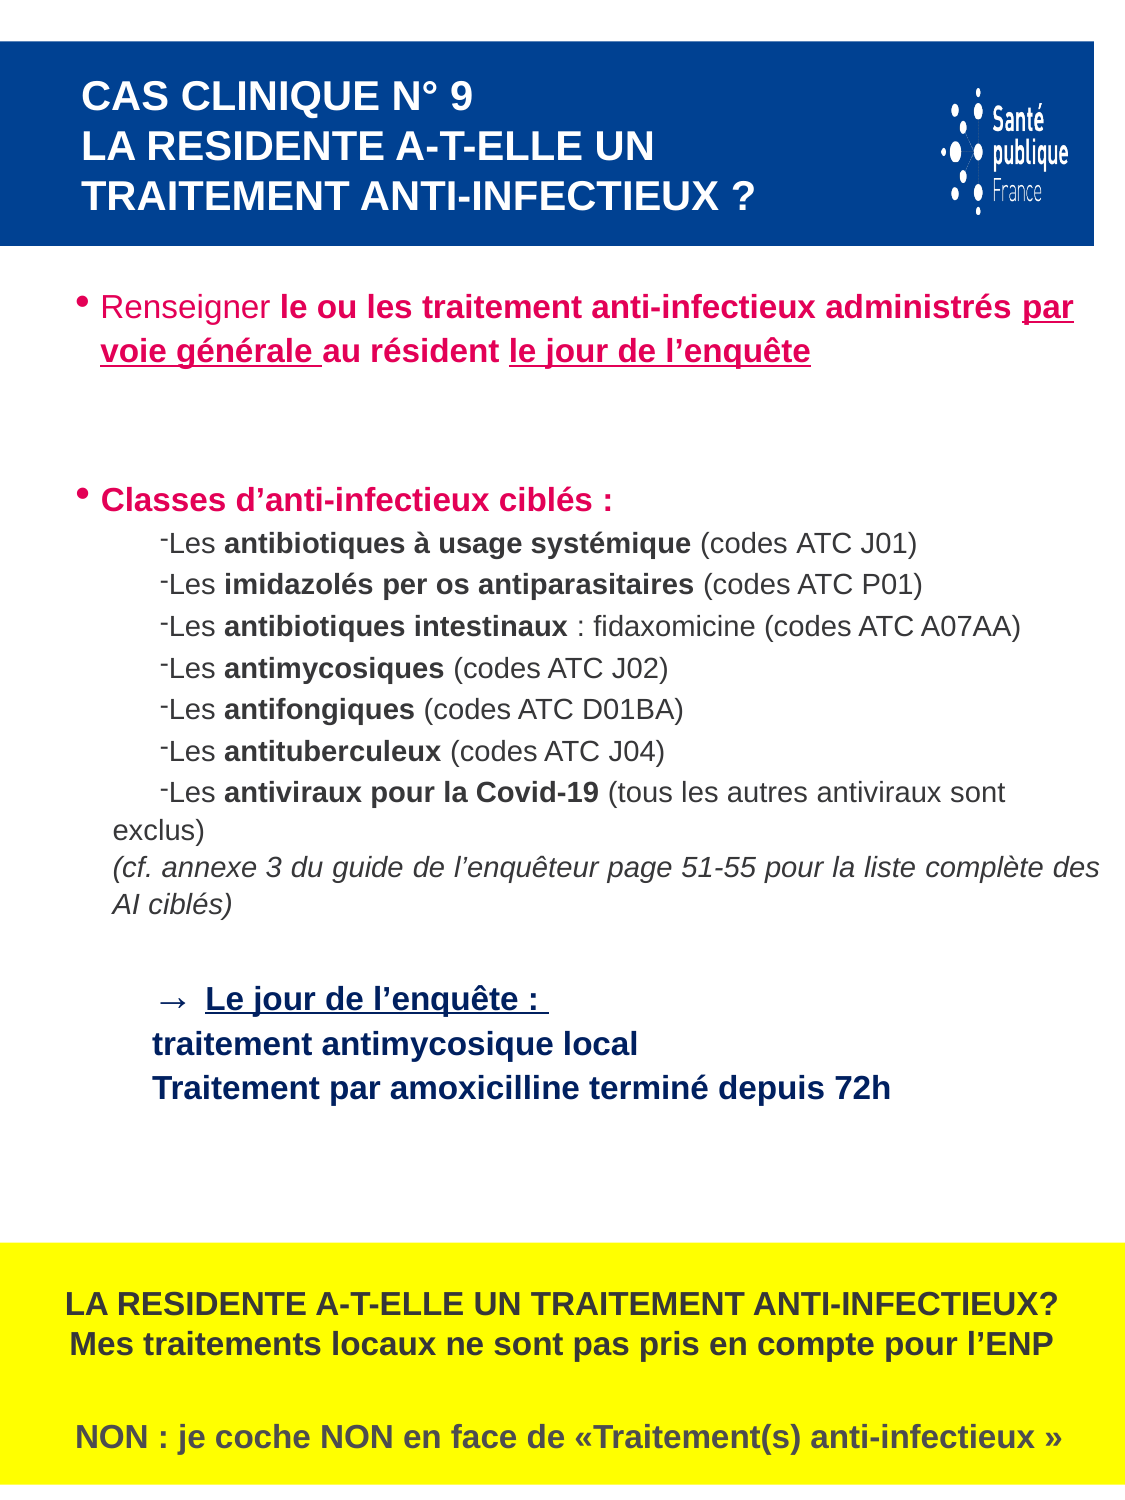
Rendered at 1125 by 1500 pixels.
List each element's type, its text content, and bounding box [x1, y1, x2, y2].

text_box Classes d’anti-infectieux ciblés : Les antibiotiques à usage systémique (codes ATC J01) Les imidazolés per os antiparasitaires (codes ATC P01) Les antibiotiques intestinaux : fidaxomicine (codes ATC A07AA) Les antimycosiques (codes ATC J02) Les antifongiques (codes ATC D01BA) Les antituberculeux (codes ATC J04) Les antiviraux pour la Covid-19 (tous les autres antiviraux sont exclus) (cf. annexe 3 du guide de l’enquêteur page 51-55 pour la liste complète des AI ciblés) → Le jour de l’enquête : traitement antimycosique local Traitement par amoxicilline terminé depuis 72h [62, 466, 1117, 1201]
text_box LA RESIDENTE A-T-ELLE UN TRAITEMENT ANTI-INFECTIEUX? Mes traitements locaux ne sont pas pris en compte pour l’ENP NON : je coche NON en face de «Traitement(s) anti-infectieux » [0, 1242, 1125, 1485]
picture [941, 88, 1068, 215]
text_box Renseigner le ou les traitement anti-infectieux administrés par voie générale au résident le jour de l’enquête [62, 274, 1103, 421]
title CAS CLINIQUE N° 9 LA RESIDENTE A-T-ELLE UN TRAITEMENT ANTI-INFECTIEUX ? [75, 41, 908, 246]
